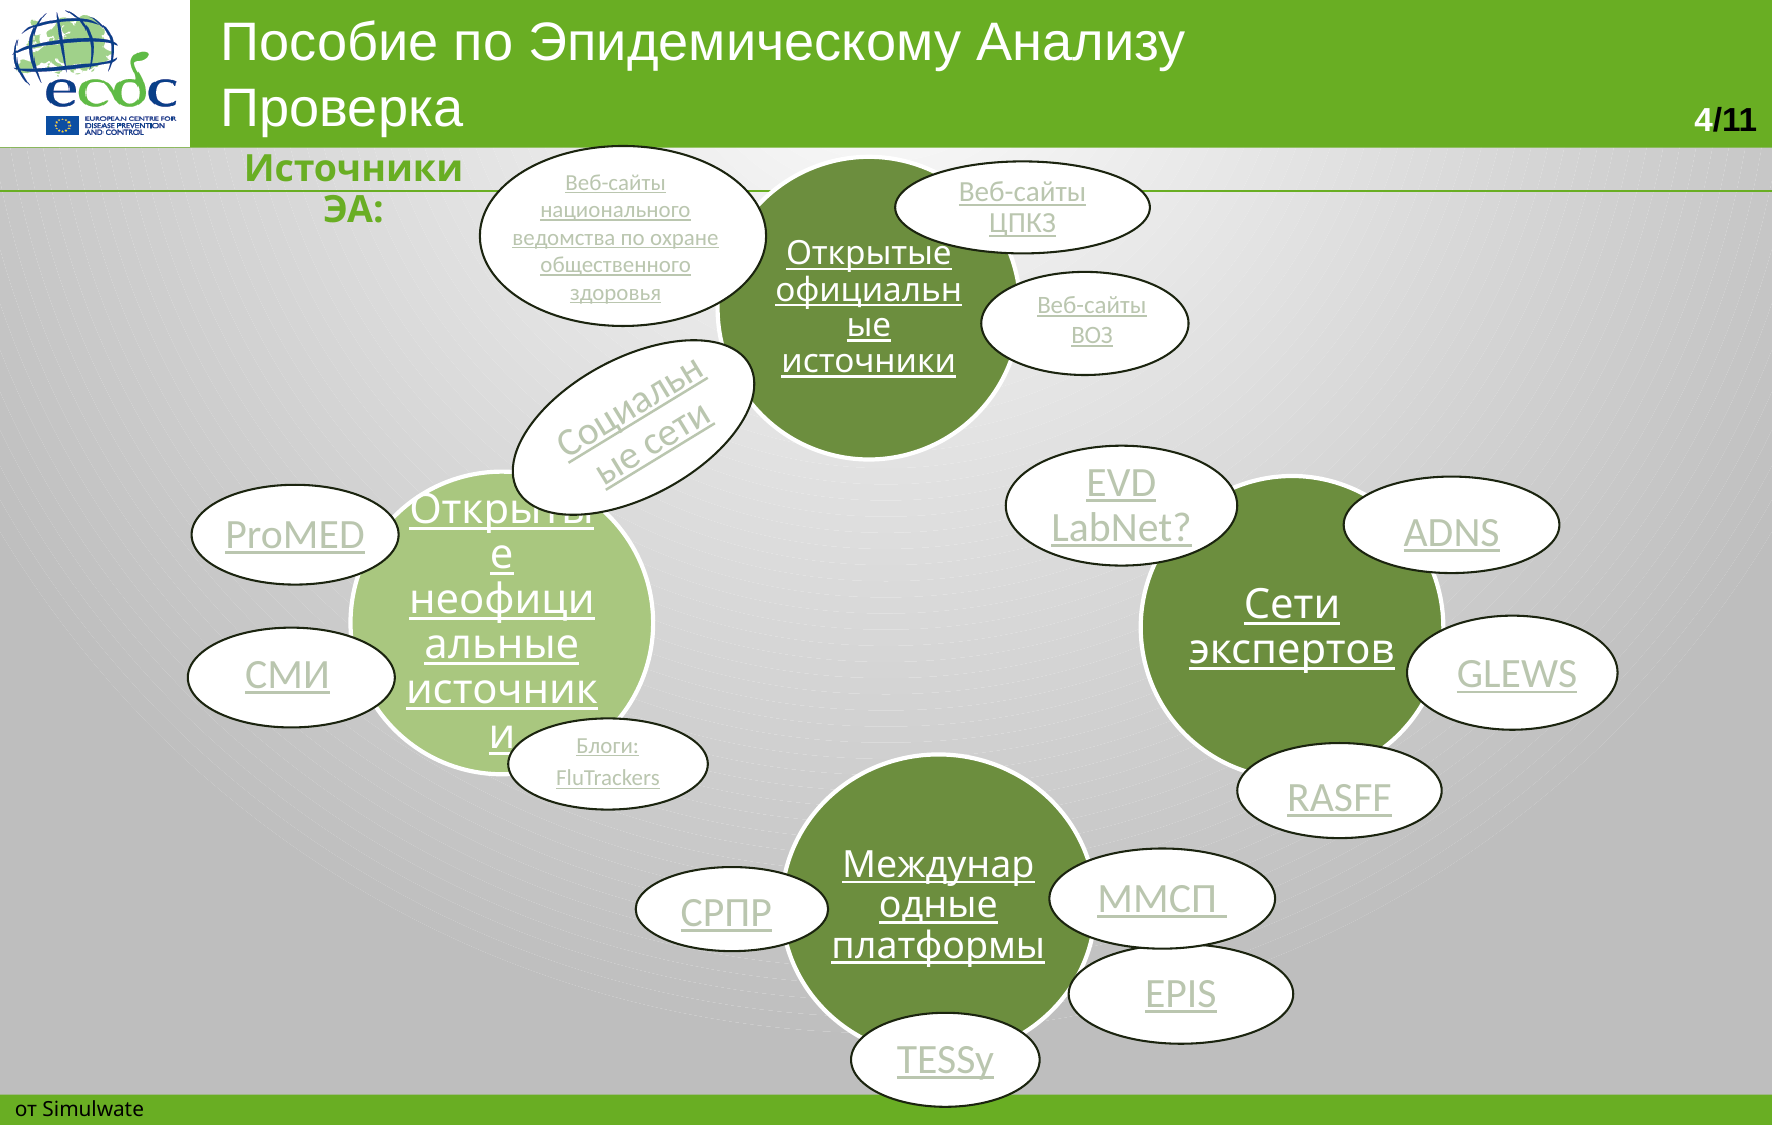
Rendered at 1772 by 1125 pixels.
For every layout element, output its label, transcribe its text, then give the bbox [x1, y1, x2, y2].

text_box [564, 335, 704, 560]
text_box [479, 145, 767, 327]
text_box Источники ЭА: [198, 142, 509, 148]
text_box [1236, 742, 1442, 839]
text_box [1343, 476, 1560, 574]
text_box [1406, 615, 1618, 730]
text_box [191, 484, 399, 585]
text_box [1068, 943, 1294, 1044]
picture [0, 0, 190, 147]
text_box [635, 866, 829, 952]
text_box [1049, 848, 1276, 949]
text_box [894, 161, 1151, 254]
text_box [980, 271, 1189, 376]
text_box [507, 718, 709, 810]
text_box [187, 627, 396, 728]
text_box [850, 1012, 1040, 1108]
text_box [194, 150, 1576, 1096]
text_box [1005, 445, 1238, 566]
